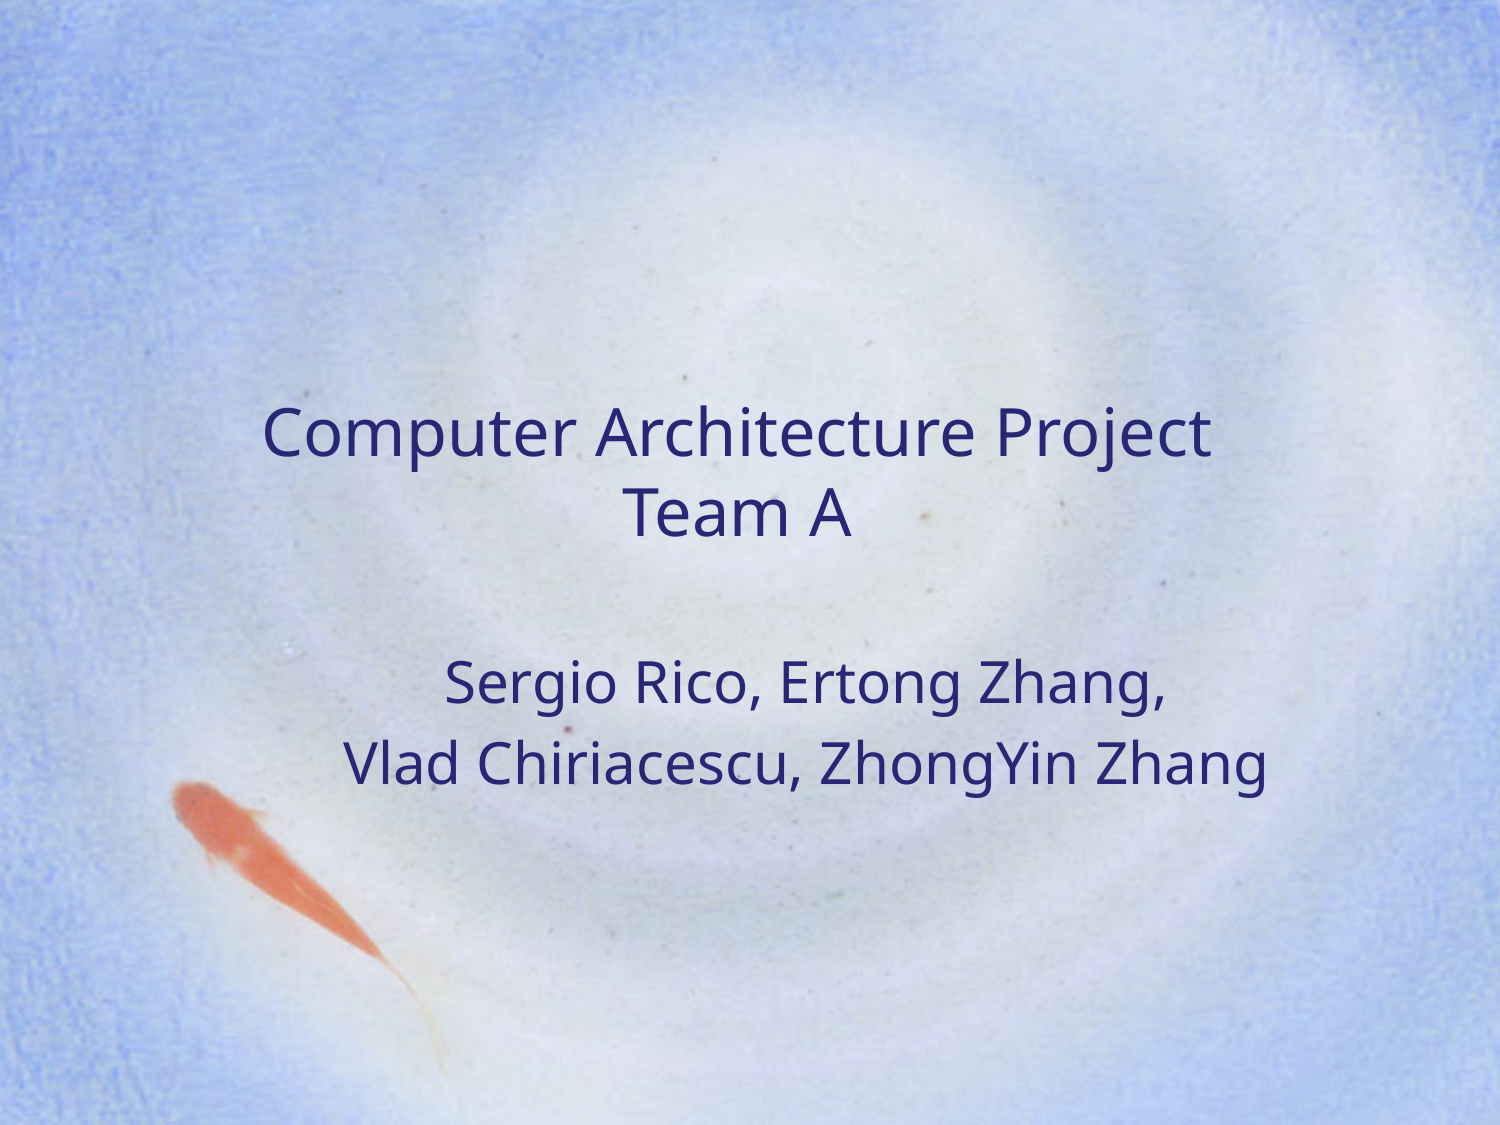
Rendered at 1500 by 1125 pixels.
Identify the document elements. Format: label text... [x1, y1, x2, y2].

subtitle Sergio Rico, Ertong Zhang, Vlad Chiriacescu, ZhongYin Zhang [224, 637, 1388, 926]
picture [0, 0, 1500, 1125]
title Computer Architecture Project Team A [87, 349, 1388, 591]
